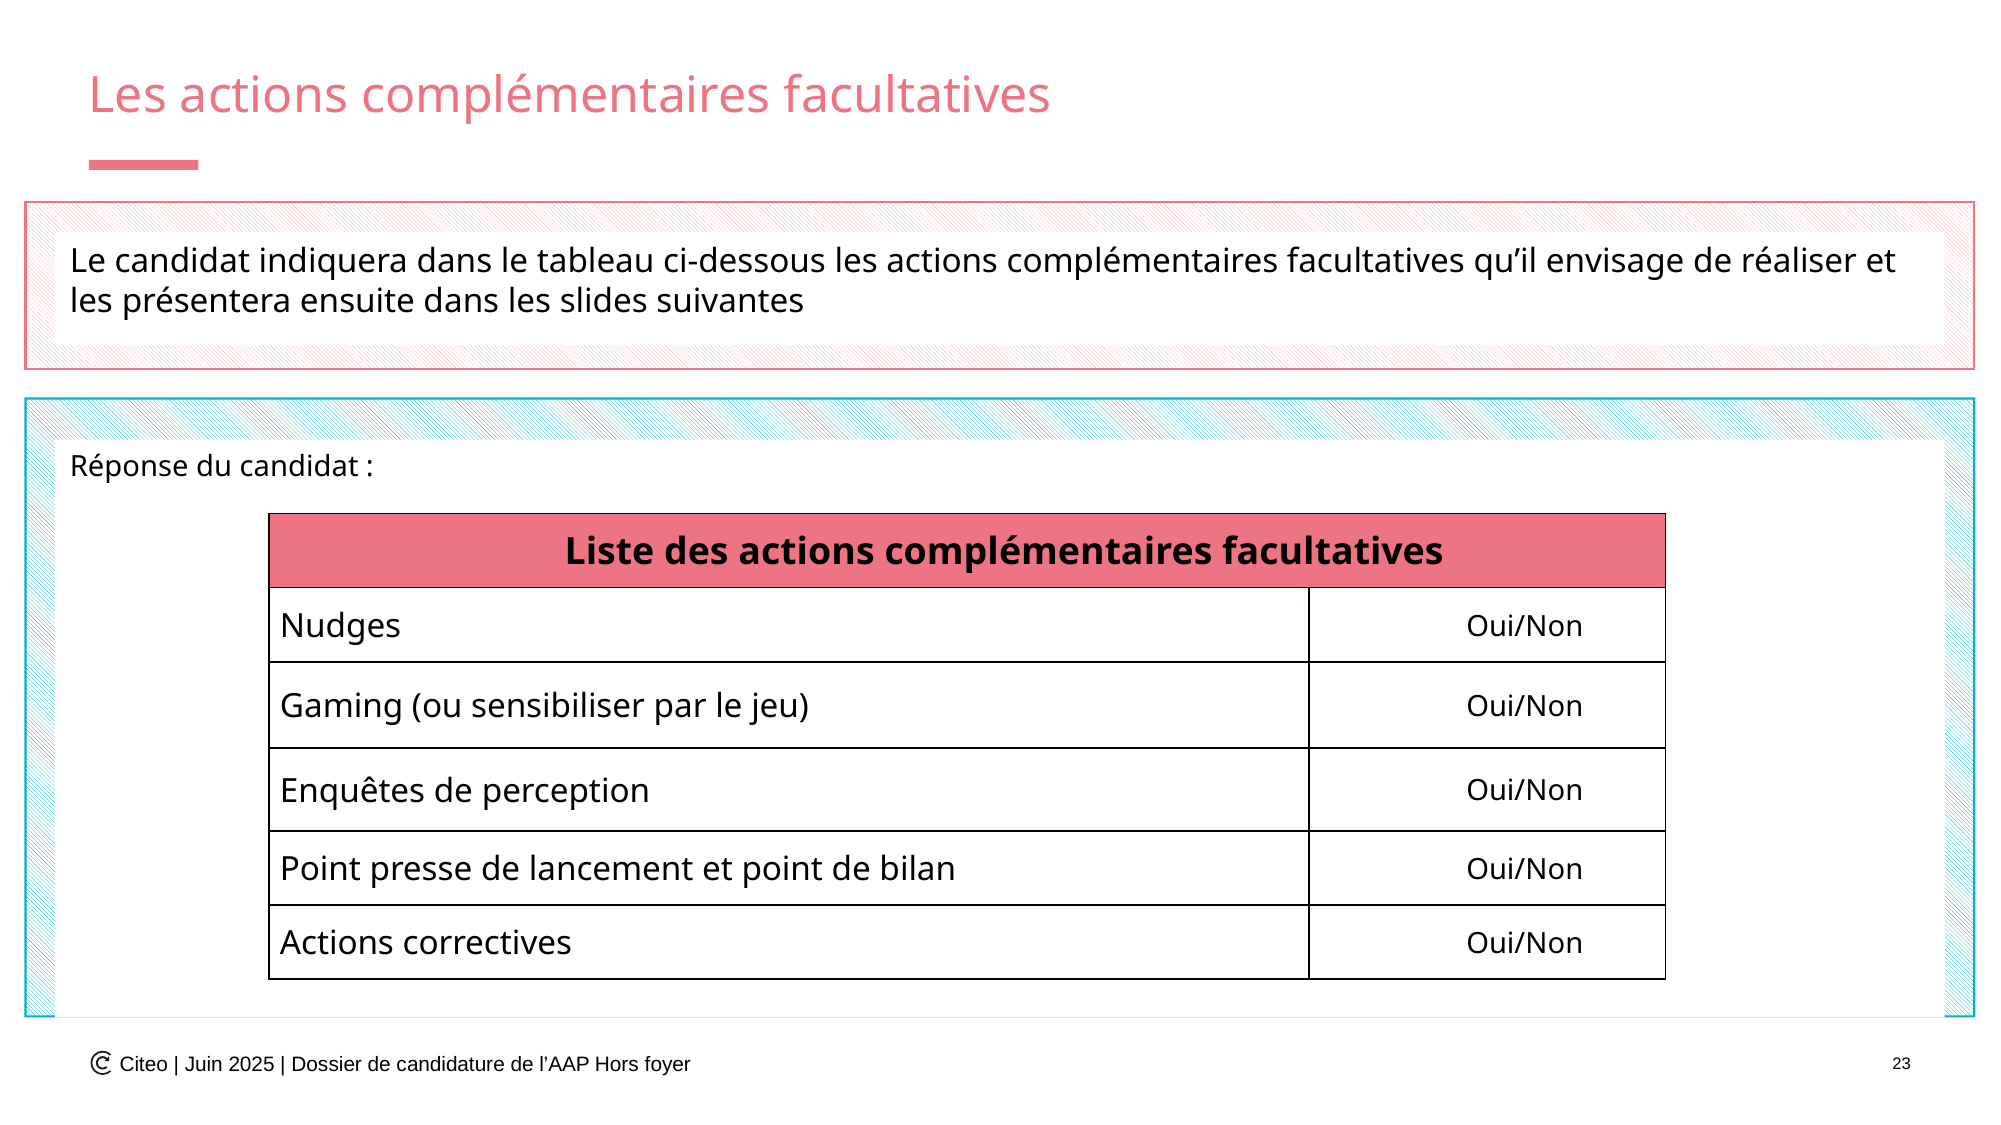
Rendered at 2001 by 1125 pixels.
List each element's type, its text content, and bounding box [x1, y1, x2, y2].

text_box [25, 202, 1975, 1018]
slide_number 23 [1808, 1032, 1927, 1094]
title Les actions complémentaires facultatives [73, 31, 1910, 165]
footer Citeo | Juin 2025 | Dossier de candidature de l’AAP Hors foyer [119, 1032, 1799, 1093]
